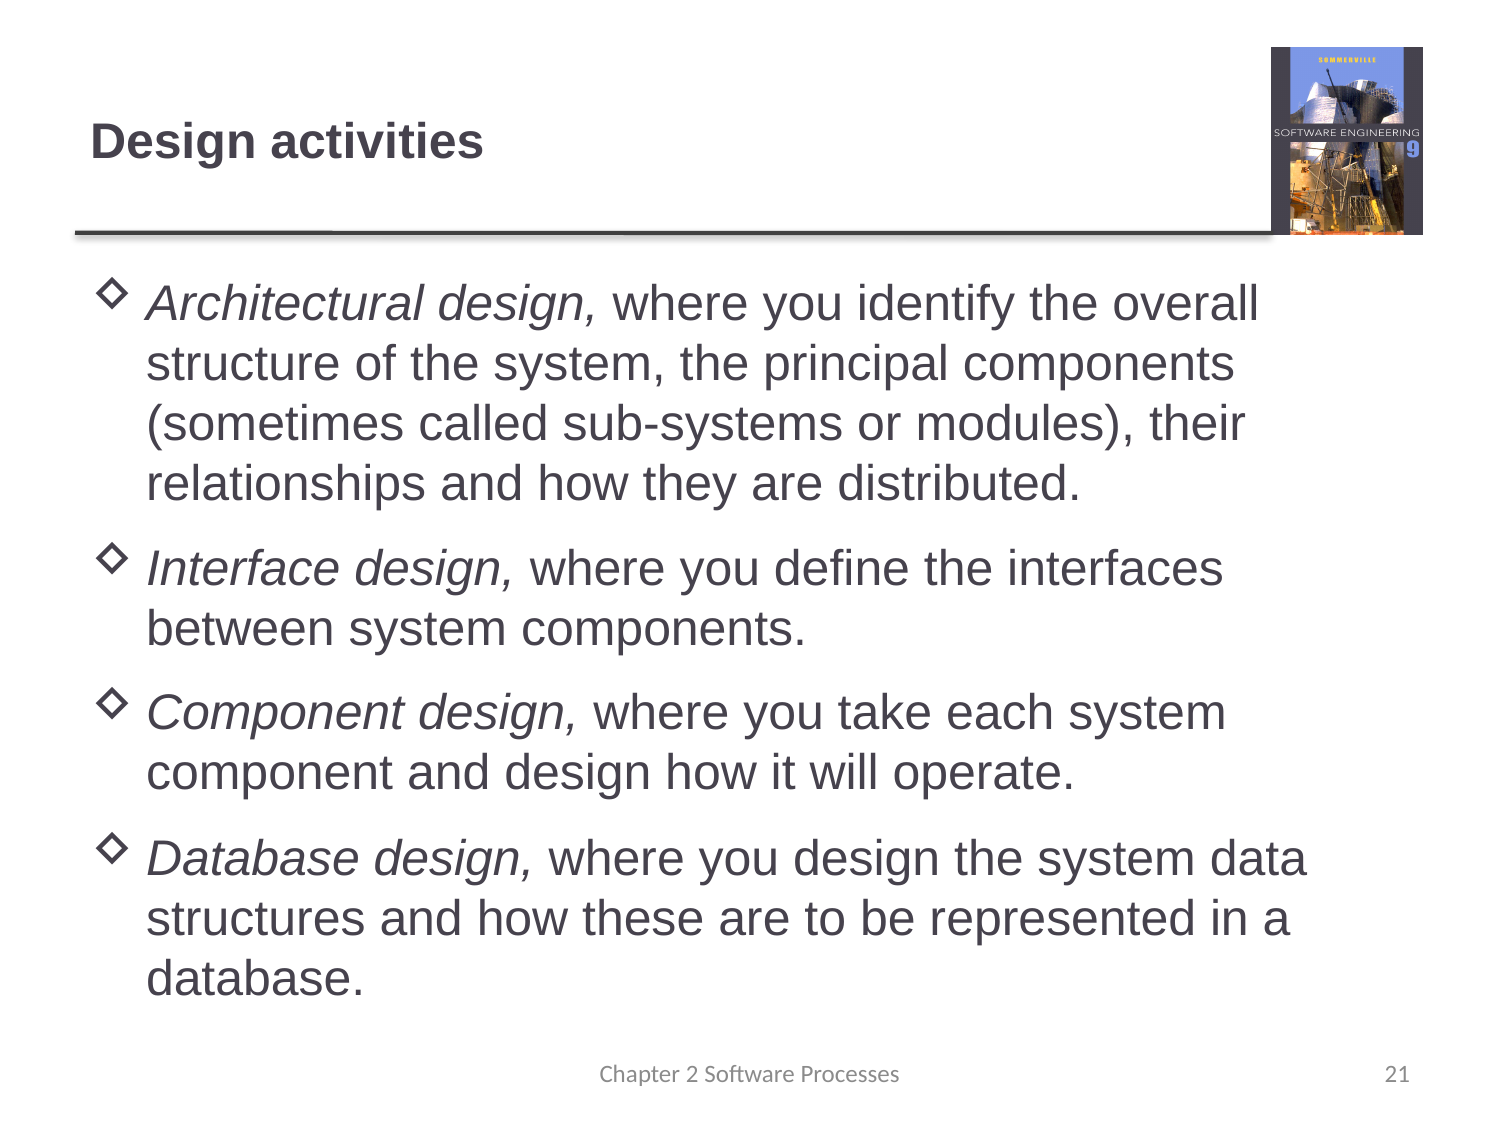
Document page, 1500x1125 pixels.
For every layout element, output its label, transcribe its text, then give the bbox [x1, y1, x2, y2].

footer Chapter 2 Software Processes [512, 1042, 988, 1103]
title Design activities [74, 44, 1272, 233]
slide_number 21 [1074, 1042, 1425, 1103]
picture [1272, 47, 1423, 235]
list Architectural design, where you identify the overall structure of the system, the principal components (sometimes called sub-systems or modules), their relationships and how they are distributed. Interface design, where you define the interfaces between system components. Component design, where you take each system component and design how it will operate. Database design, where you design the system data structures and how these are to be represented in a database. [75, 262, 1425, 1005]
